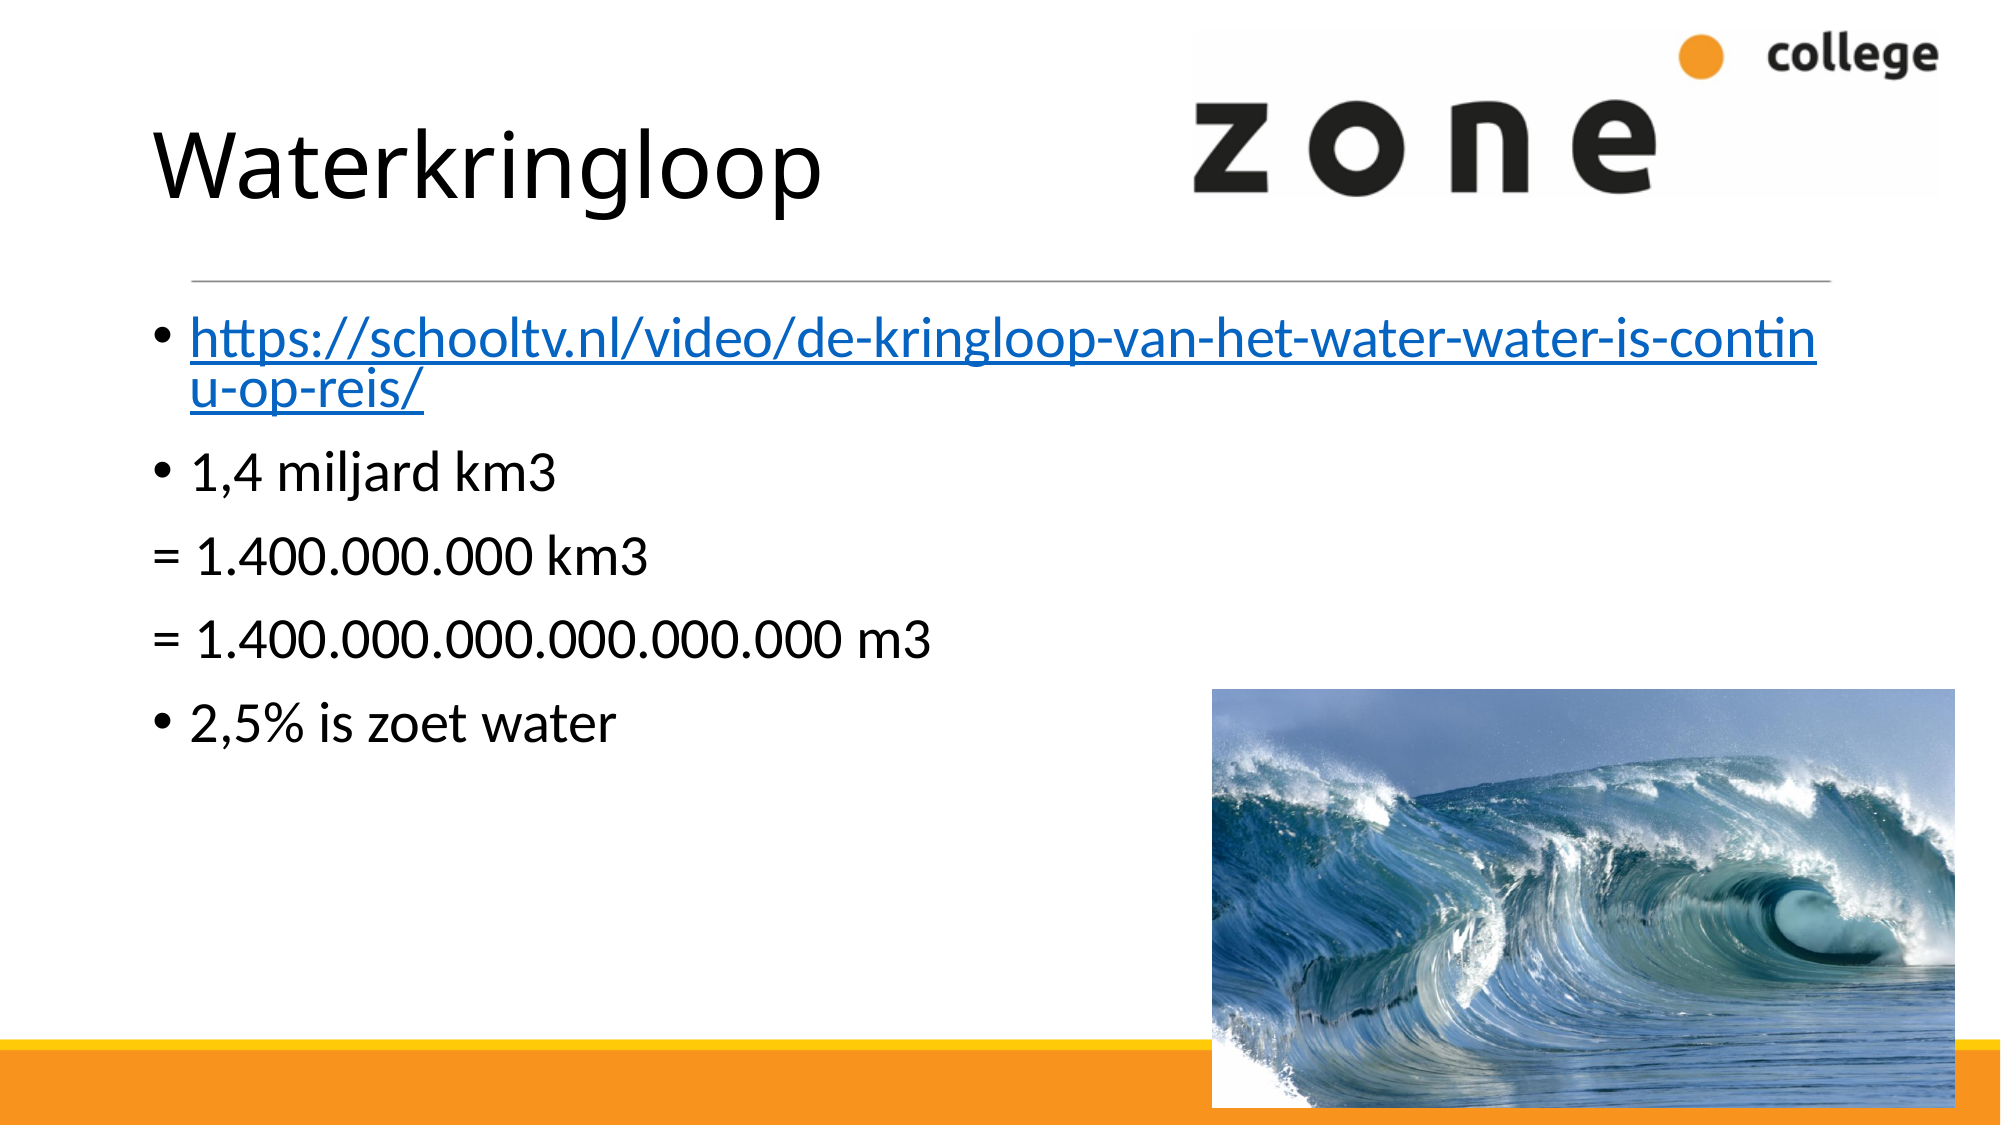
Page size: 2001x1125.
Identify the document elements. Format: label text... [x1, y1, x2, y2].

list https://schooltv.nl/video/de-kringloop-van-het-water-water-is-continu-op-reis/ 1,4 miljard km3 = 1.400.000.000 km3 = 1.400.000.000.000.000.000 m3 2,5% is zoet water [137, 299, 1863, 1014]
picture [0, 0, 2001, 1125]
title Waterkringloop [137, 59, 1863, 278]
